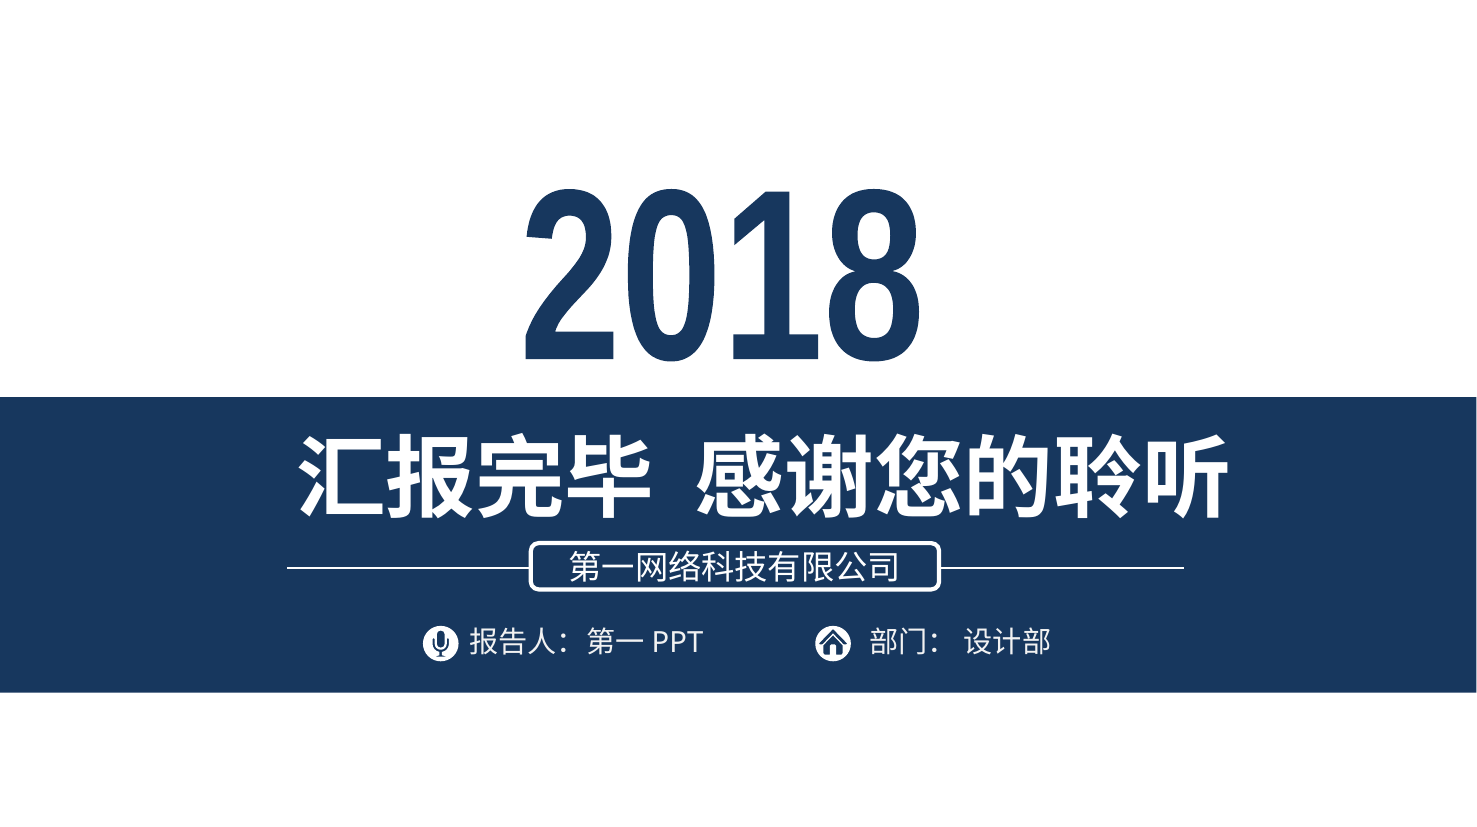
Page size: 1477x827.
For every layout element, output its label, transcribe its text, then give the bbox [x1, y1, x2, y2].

text_box [0, 395, 1477, 695]
text_box 汇报完毕 感谢您的聆听 [171, 413, 1358, 536]
text_box 第一网络科技有限公司 [528, 576, 942, 592]
text_box [422, 625, 458, 662]
text_box [815, 625, 851, 662]
text_box 报告人：第一PPT [458, 617, 722, 664]
text_box 部门： 设计部 [858, 617, 1063, 664]
text_box 第一网络科技有限公司 [528, 540, 942, 567]
